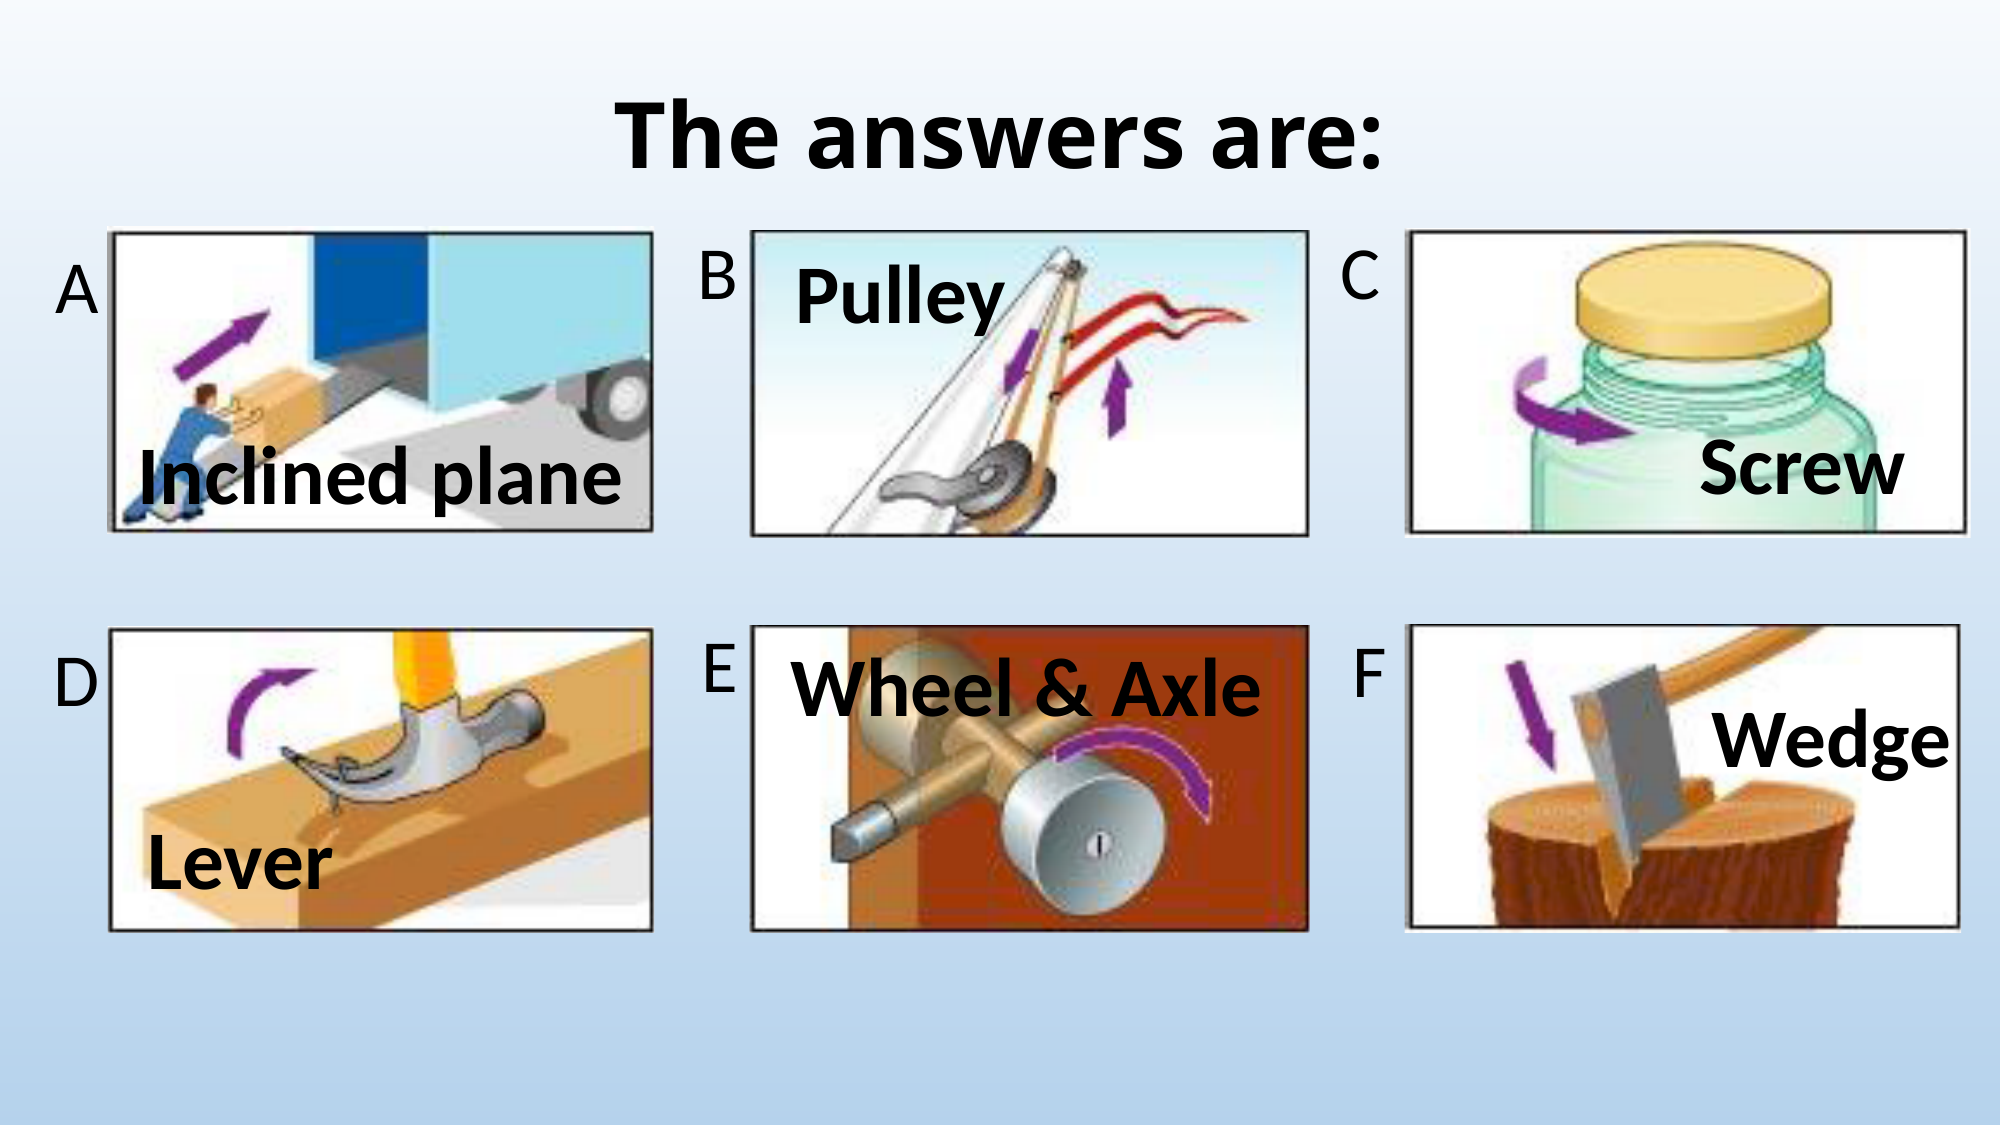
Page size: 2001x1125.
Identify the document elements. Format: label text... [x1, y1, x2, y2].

picture [749, 625, 1310, 933]
picture [107, 226, 655, 534]
text_box C [1325, 216, 1393, 322]
picture [107, 626, 655, 933]
text_box F [1337, 615, 1405, 720]
picture [1404, 624, 1962, 933]
picture [1404, 228, 1971, 538]
text_box B [682, 216, 750, 322]
text_box A [40, 230, 107, 336]
text_box Wedge [1962, 677, 1967, 792]
text_box E [686, 609, 754, 715]
title The answers are: [137, 59, 1863, 216]
text_box D [38, 624, 106, 730]
list [137, 216, 1863, 1014]
picture [749, 230, 1310, 538]
